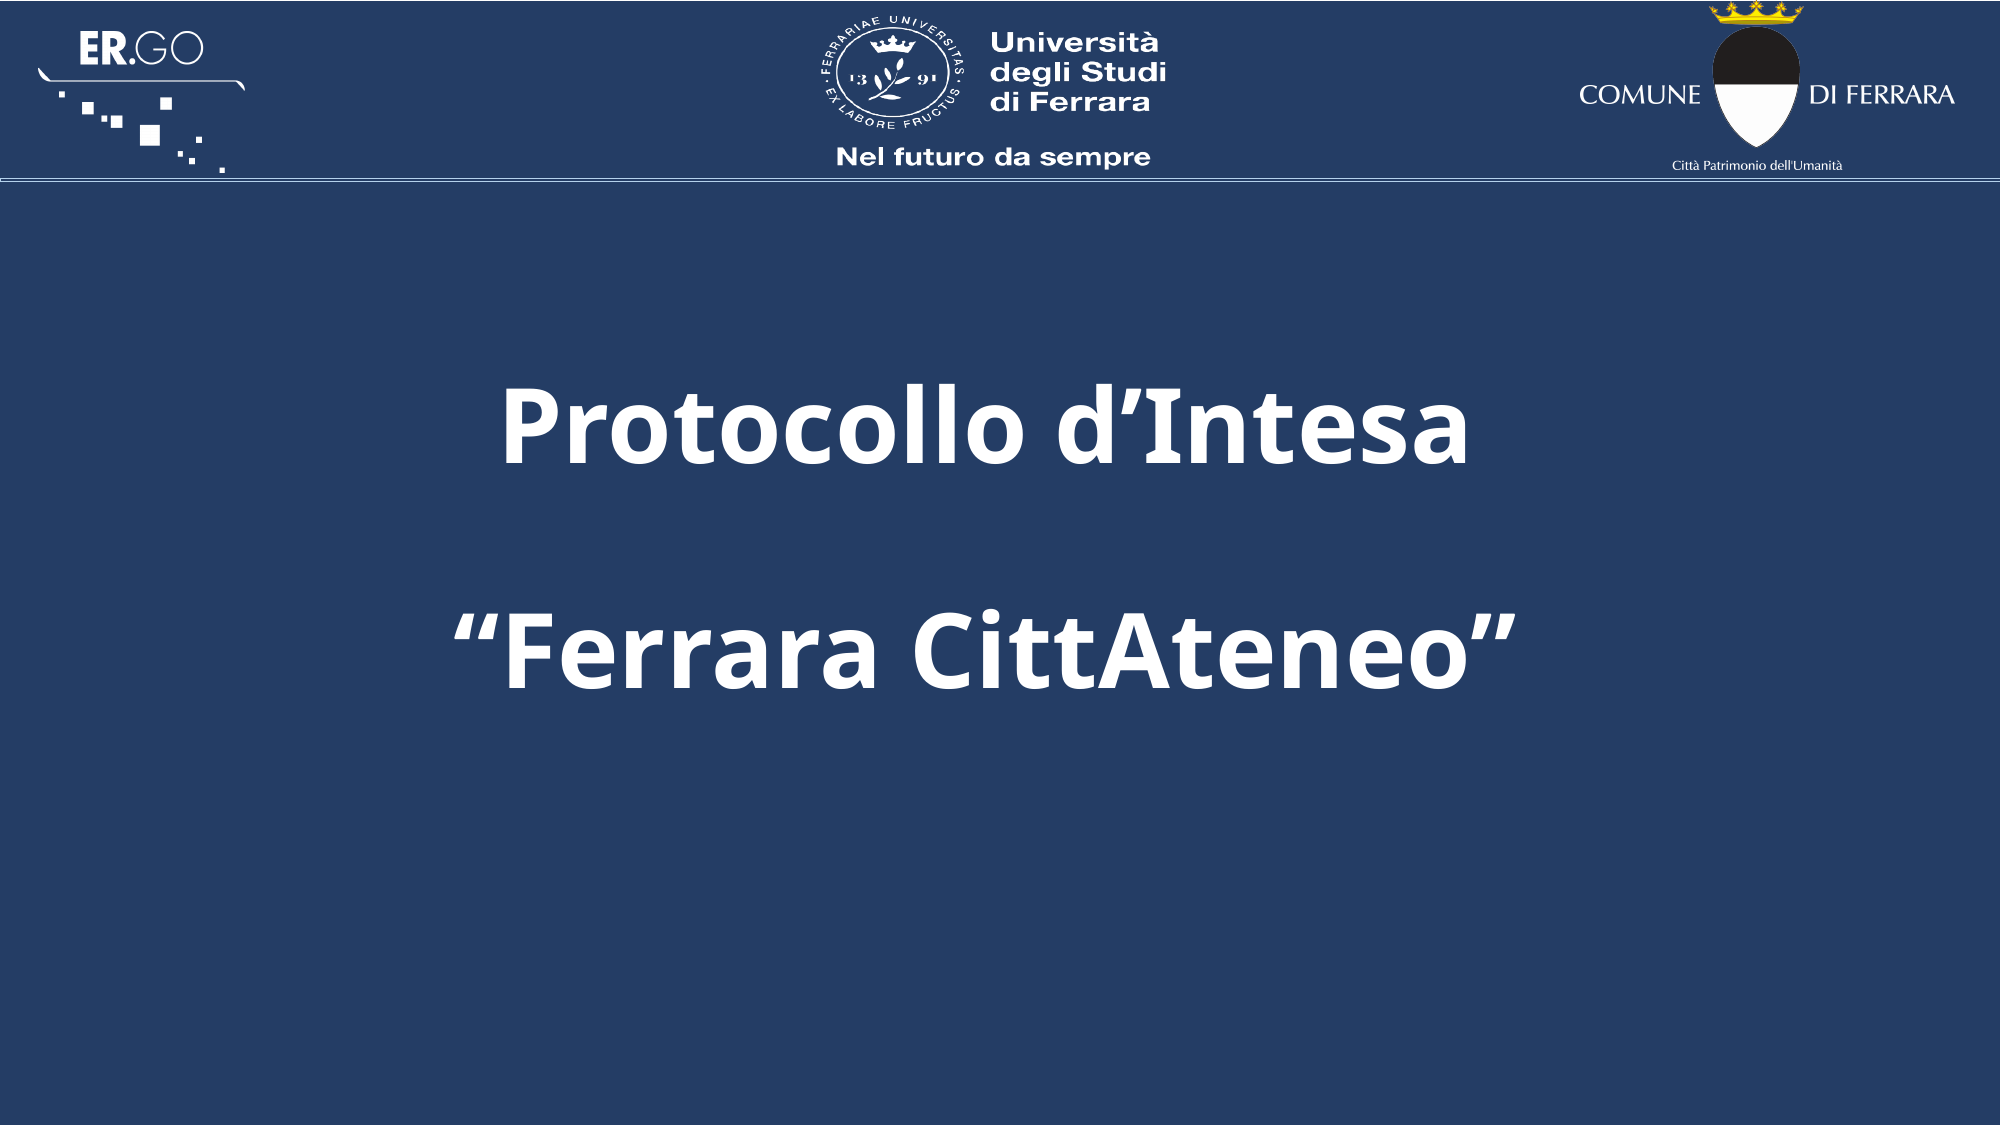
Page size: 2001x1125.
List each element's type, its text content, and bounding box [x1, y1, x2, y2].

text_box [0, 0, 786, 177]
text_box [1207, 177, 2000, 182]
title Protocollo d’Intesa “Ferrara CittAteneo” [390, 347, 1581, 719]
picture [786, 0, 1207, 199]
picture [1580, 0, 1955, 170]
picture [38, 11, 245, 173]
text_box [1207, 0, 2000, 177]
text_box [0, 182, 2000, 1125]
text_box [0, 177, 786, 182]
